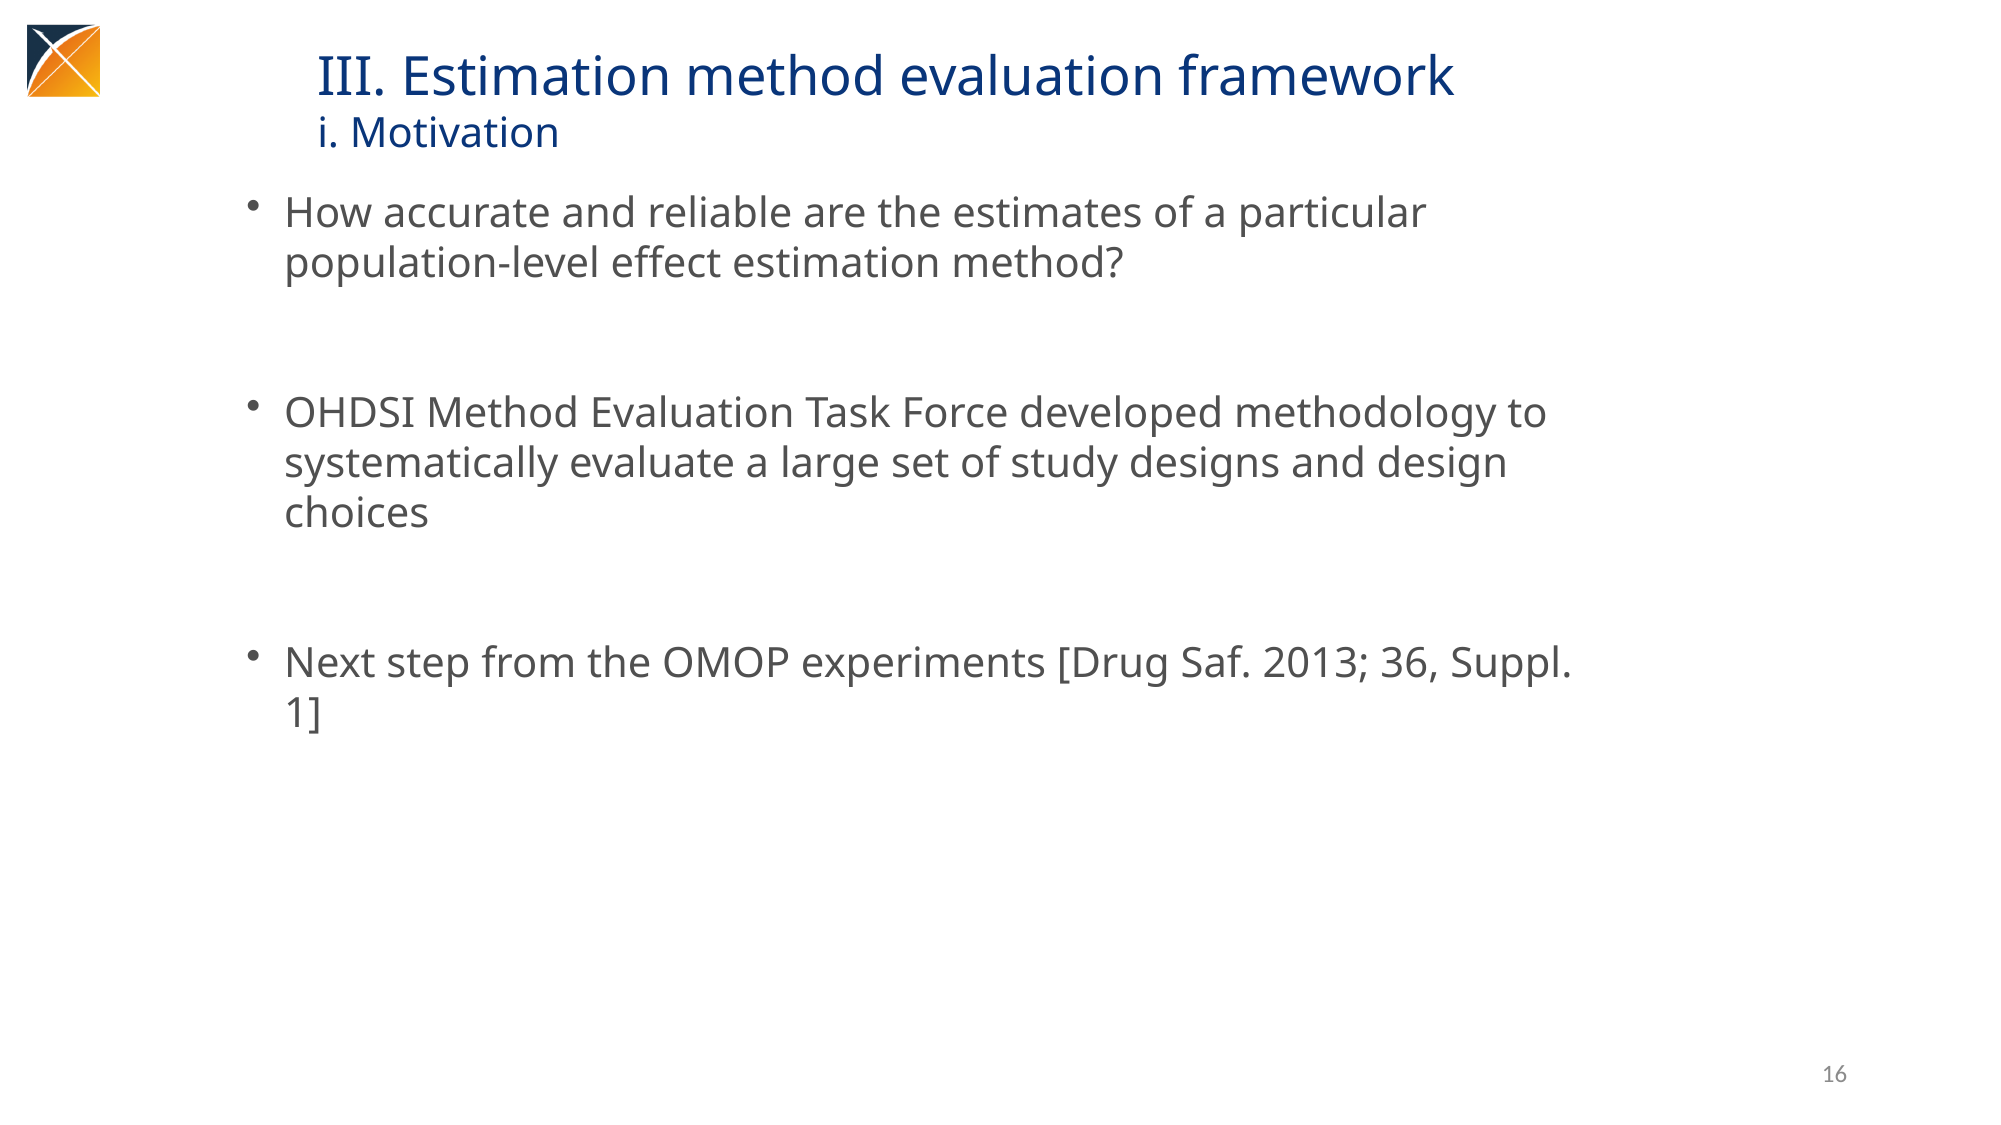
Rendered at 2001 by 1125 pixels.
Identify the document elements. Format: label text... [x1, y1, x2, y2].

slide_number 16 [1412, 1042, 1863, 1103]
text_box III. Estimation method evaluation framework i. Motivation [317, 41, 1683, 177]
picture [27, 24, 100, 97]
text_box How accurate and reliable are the estimates of a particular population-level effect estimation method? OHDSI Method Evaluation Task Force developed methodology to systematically evaluate a large set of study designs and design choices Next step from the OMOP experiments [Drug Saf. 2013; 36, Suppl. 1] [246, 185, 1612, 865]
